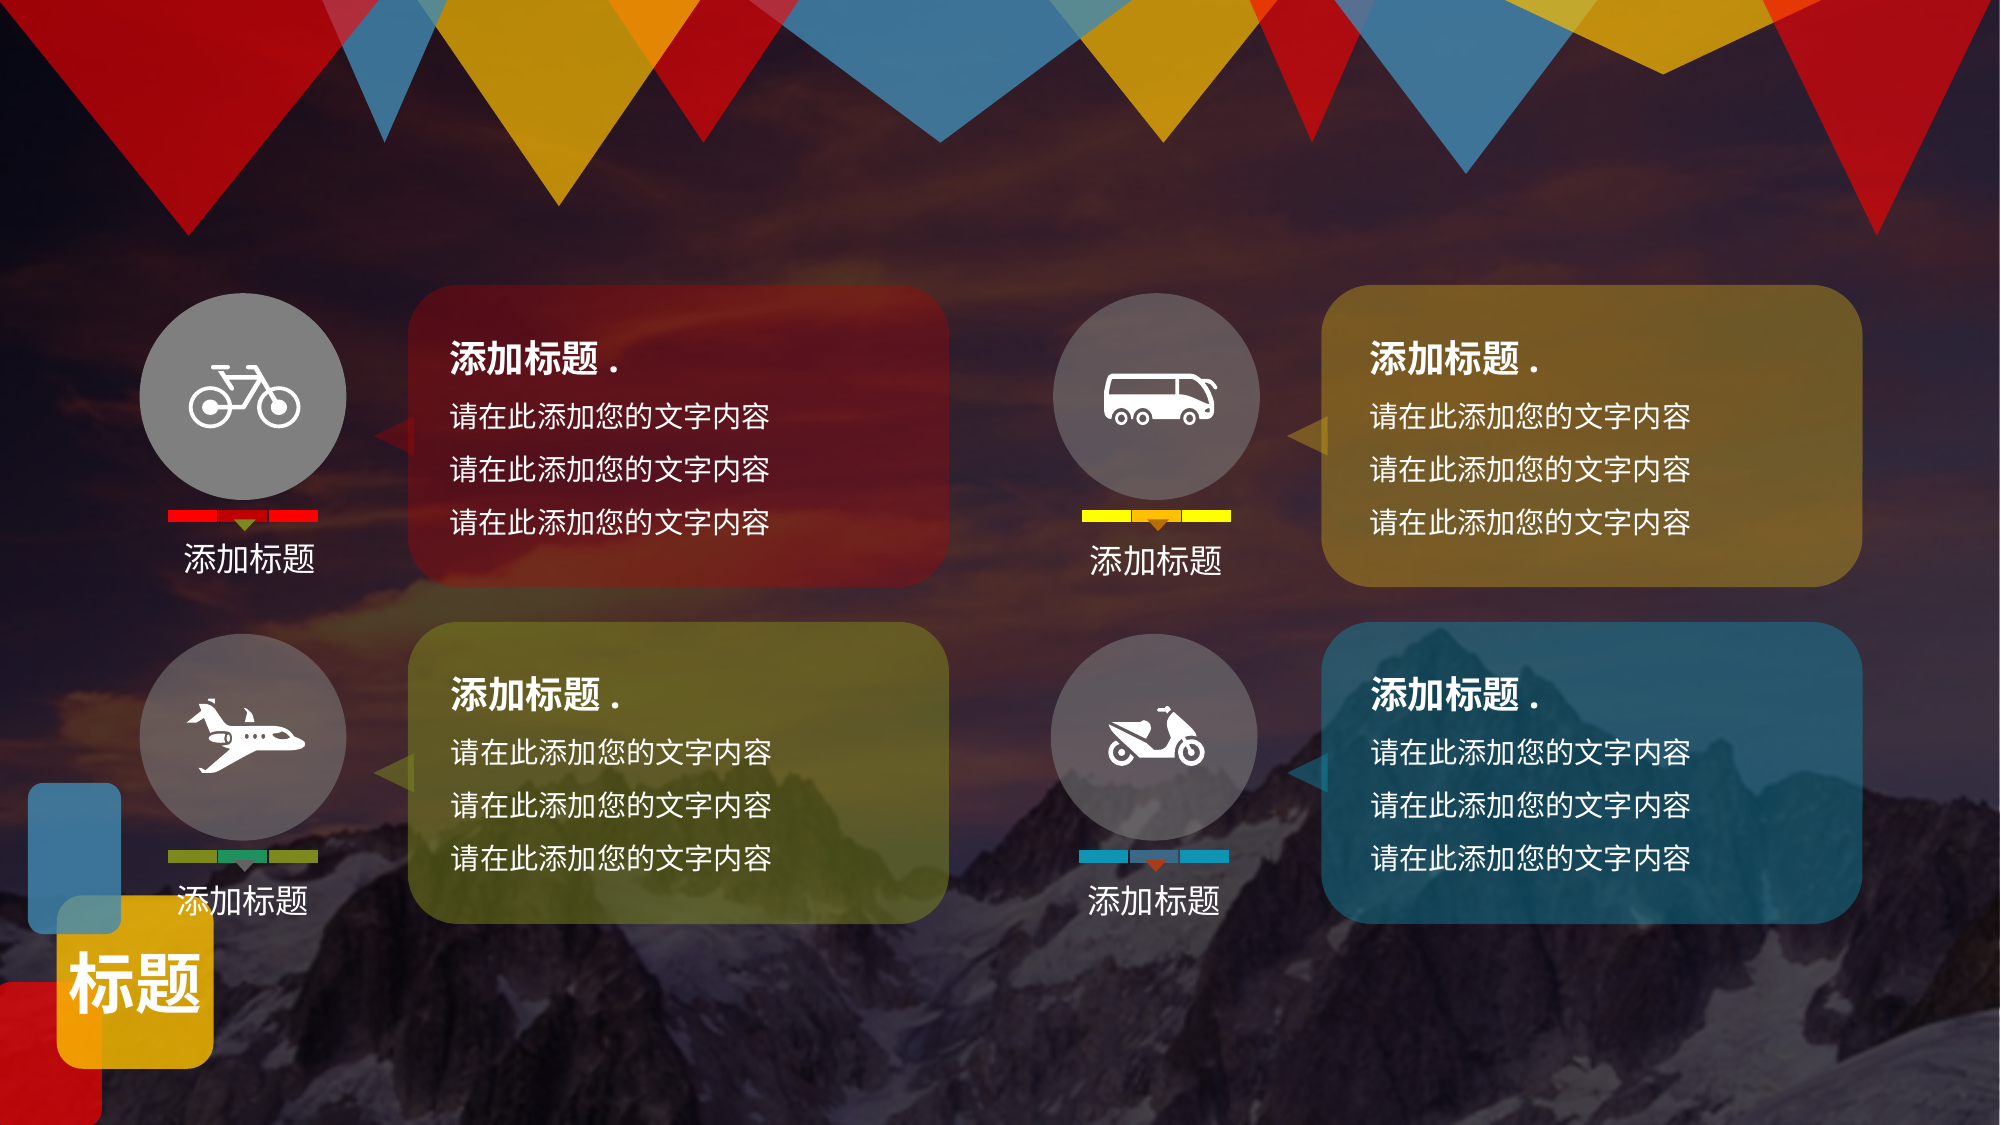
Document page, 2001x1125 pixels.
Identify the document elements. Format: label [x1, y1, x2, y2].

text_box [1081, 516, 1231, 532]
text_box [1286, 621, 1863, 924]
picture [0, 0, 2000, 1125]
text_box [168, 516, 318, 532]
text_box [1079, 856, 1229, 872]
text_box [373, 284, 949, 587]
text_box [168, 856, 318, 872]
text_box [1286, 284, 1863, 587]
text_box [373, 621, 949, 924]
